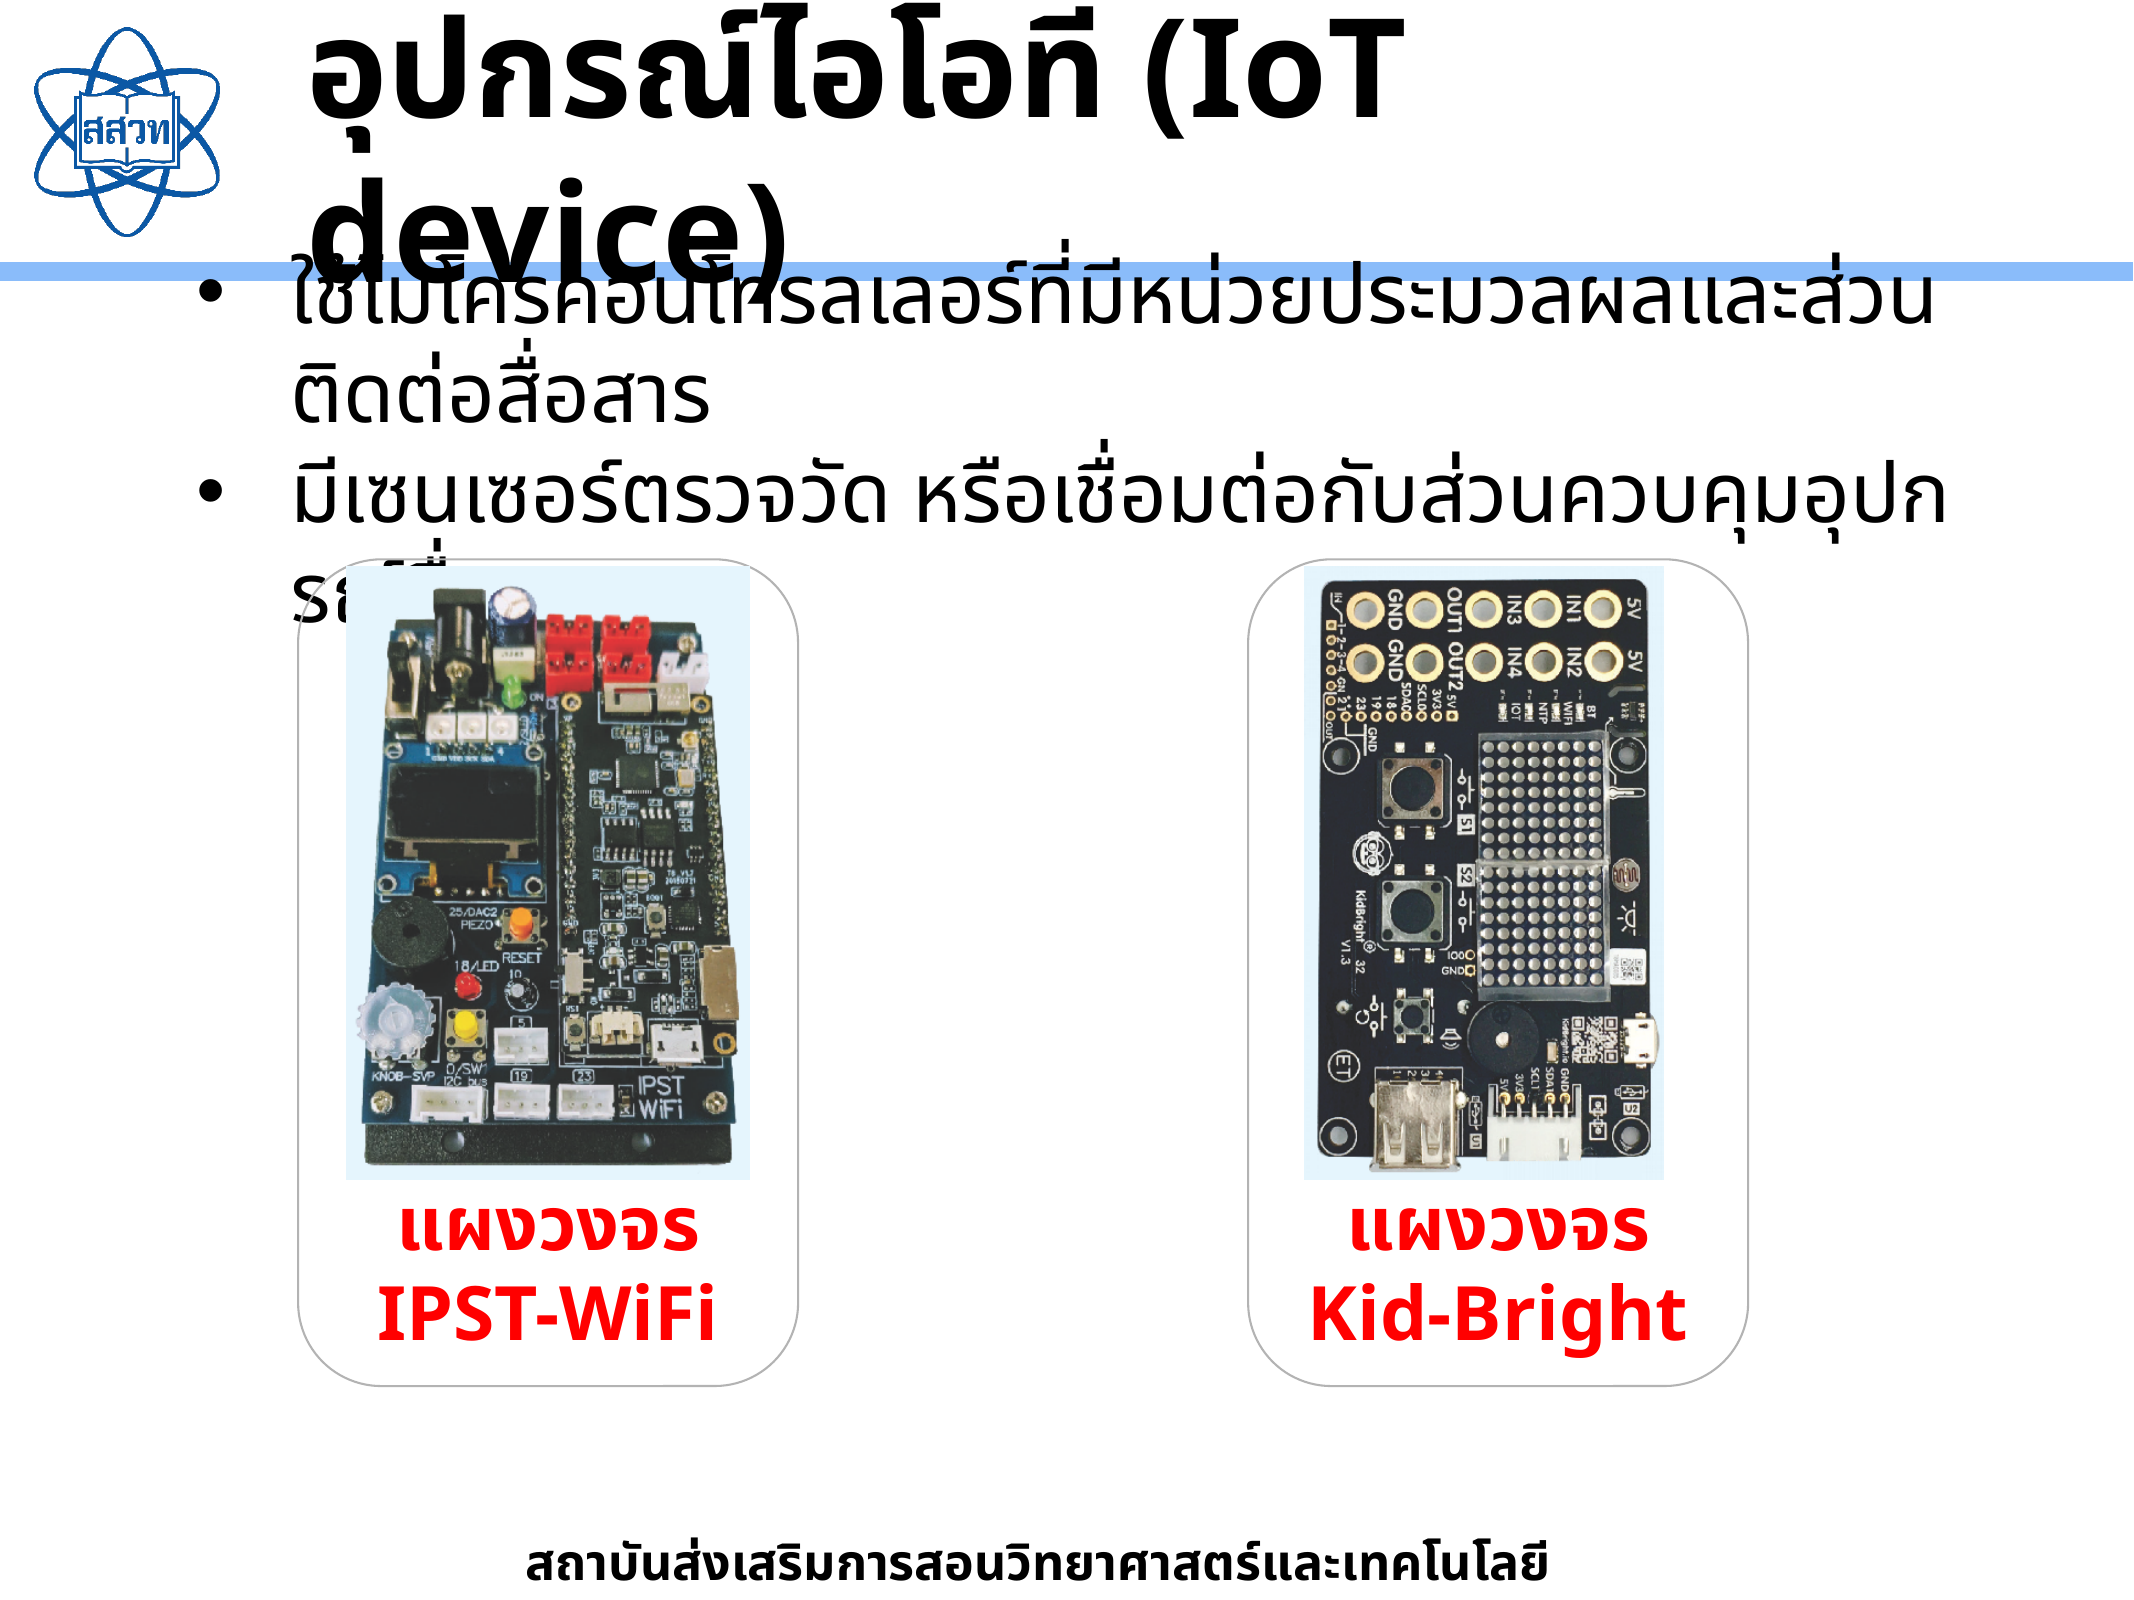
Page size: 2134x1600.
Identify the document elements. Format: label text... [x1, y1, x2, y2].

text_box แผงวงจร Kid-Bright [1248, 559, 1749, 1387]
text_box ใช้ไมโครคอนโทรลเลอร์ที่มีหน่วยประมวลผลและส่วนติดต่อสื่อสาร มีเซนเซอร์ตรวจวัด หรือเชื่อมต่อกับส่วนควบคุมอุปกรณ์อื่นๆ [188, 274, 1977, 838]
text_box แผงวงจร IPST-WiFi [298, 569, 799, 1387]
picture [345, 566, 751, 1180]
picture [33, 27, 220, 237]
text_box อุปกรณ์ไอโอที (IoT device) [298, 0, 1913, 231]
picture [1303, 566, 1664, 1180]
text_box สถาบันส่งเสริมการสอนวิทยาศาสตร์และเทคโนโลยี [74, 1522, 2002, 1589]
text_box ใช้ไมโครคอนโทรลเลอร์ที่มีหน่วยประมวลผลและส่วนติดต่อสื่อสาร มีเซนเซอร์ตรวจวัด หรือเชื่อมต่อกับส่วนควบคุมอุปกรณ์อื่นๆ [188, 231, 1977, 269]
